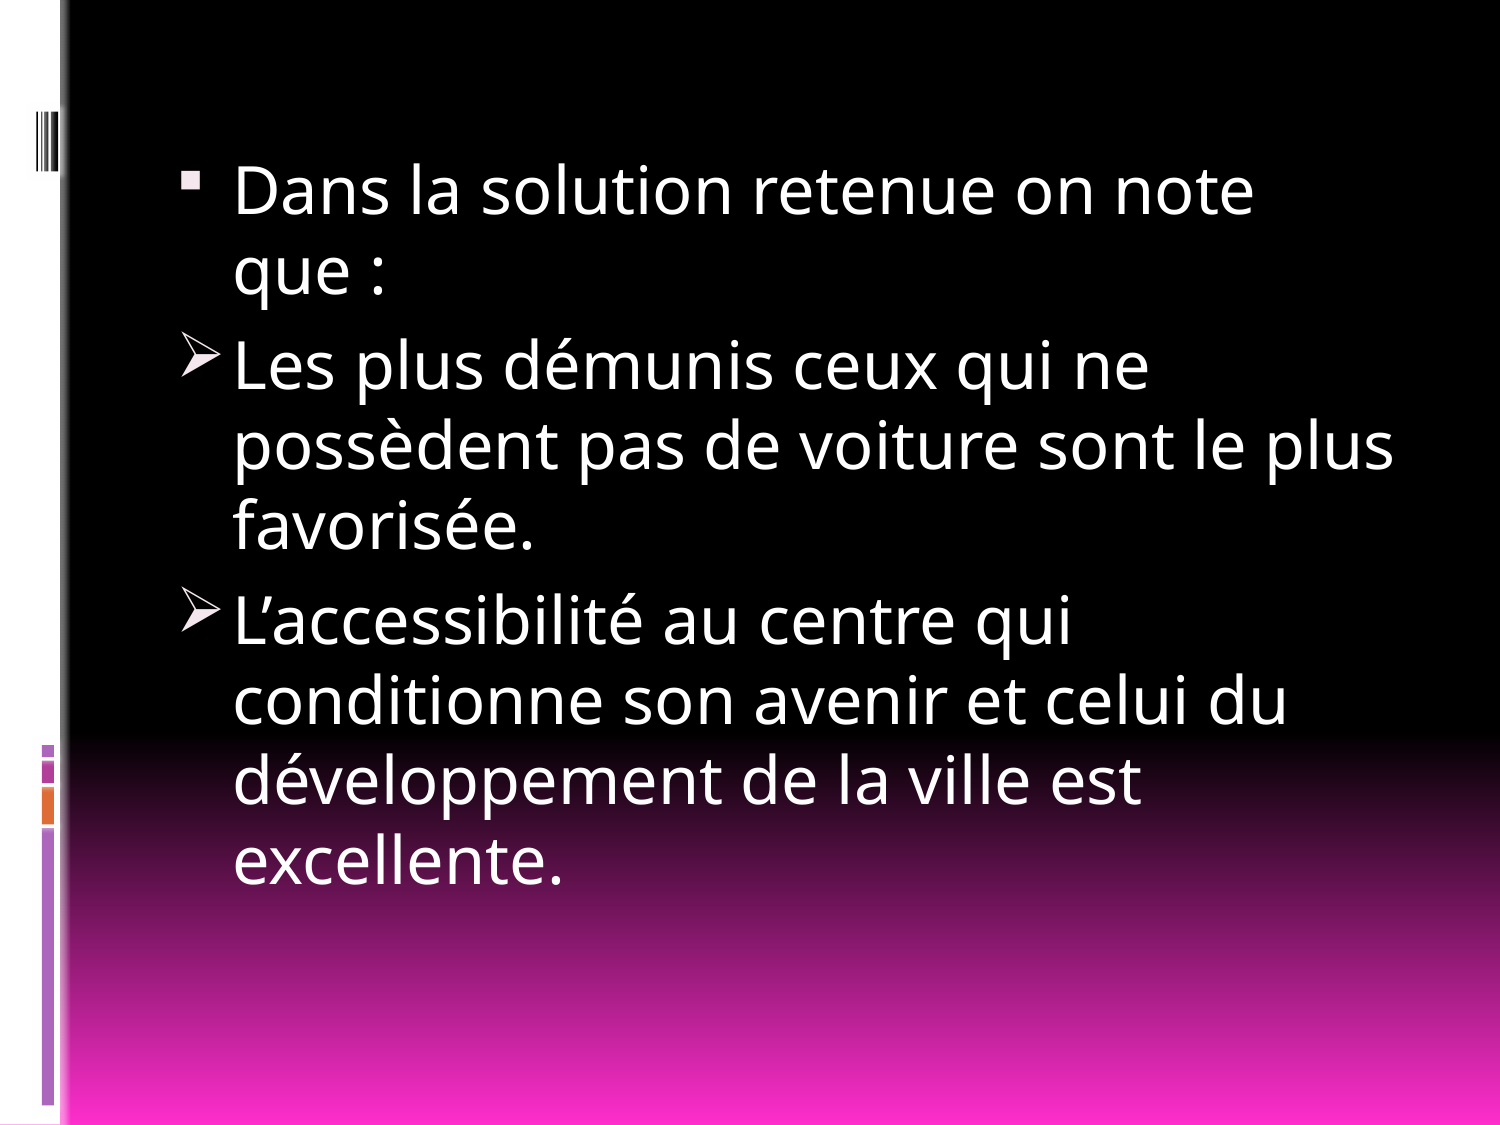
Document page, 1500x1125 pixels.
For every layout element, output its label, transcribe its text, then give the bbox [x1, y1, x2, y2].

list Dans la solution retenue on note que : Les plus démunis ceux qui ne possèdent pas de voiture sont le plus favorisée. L’accessibilité au centre qui conditionne son avenir et celui du développement de la ville est excellente. [150, 140, 1425, 1043]
